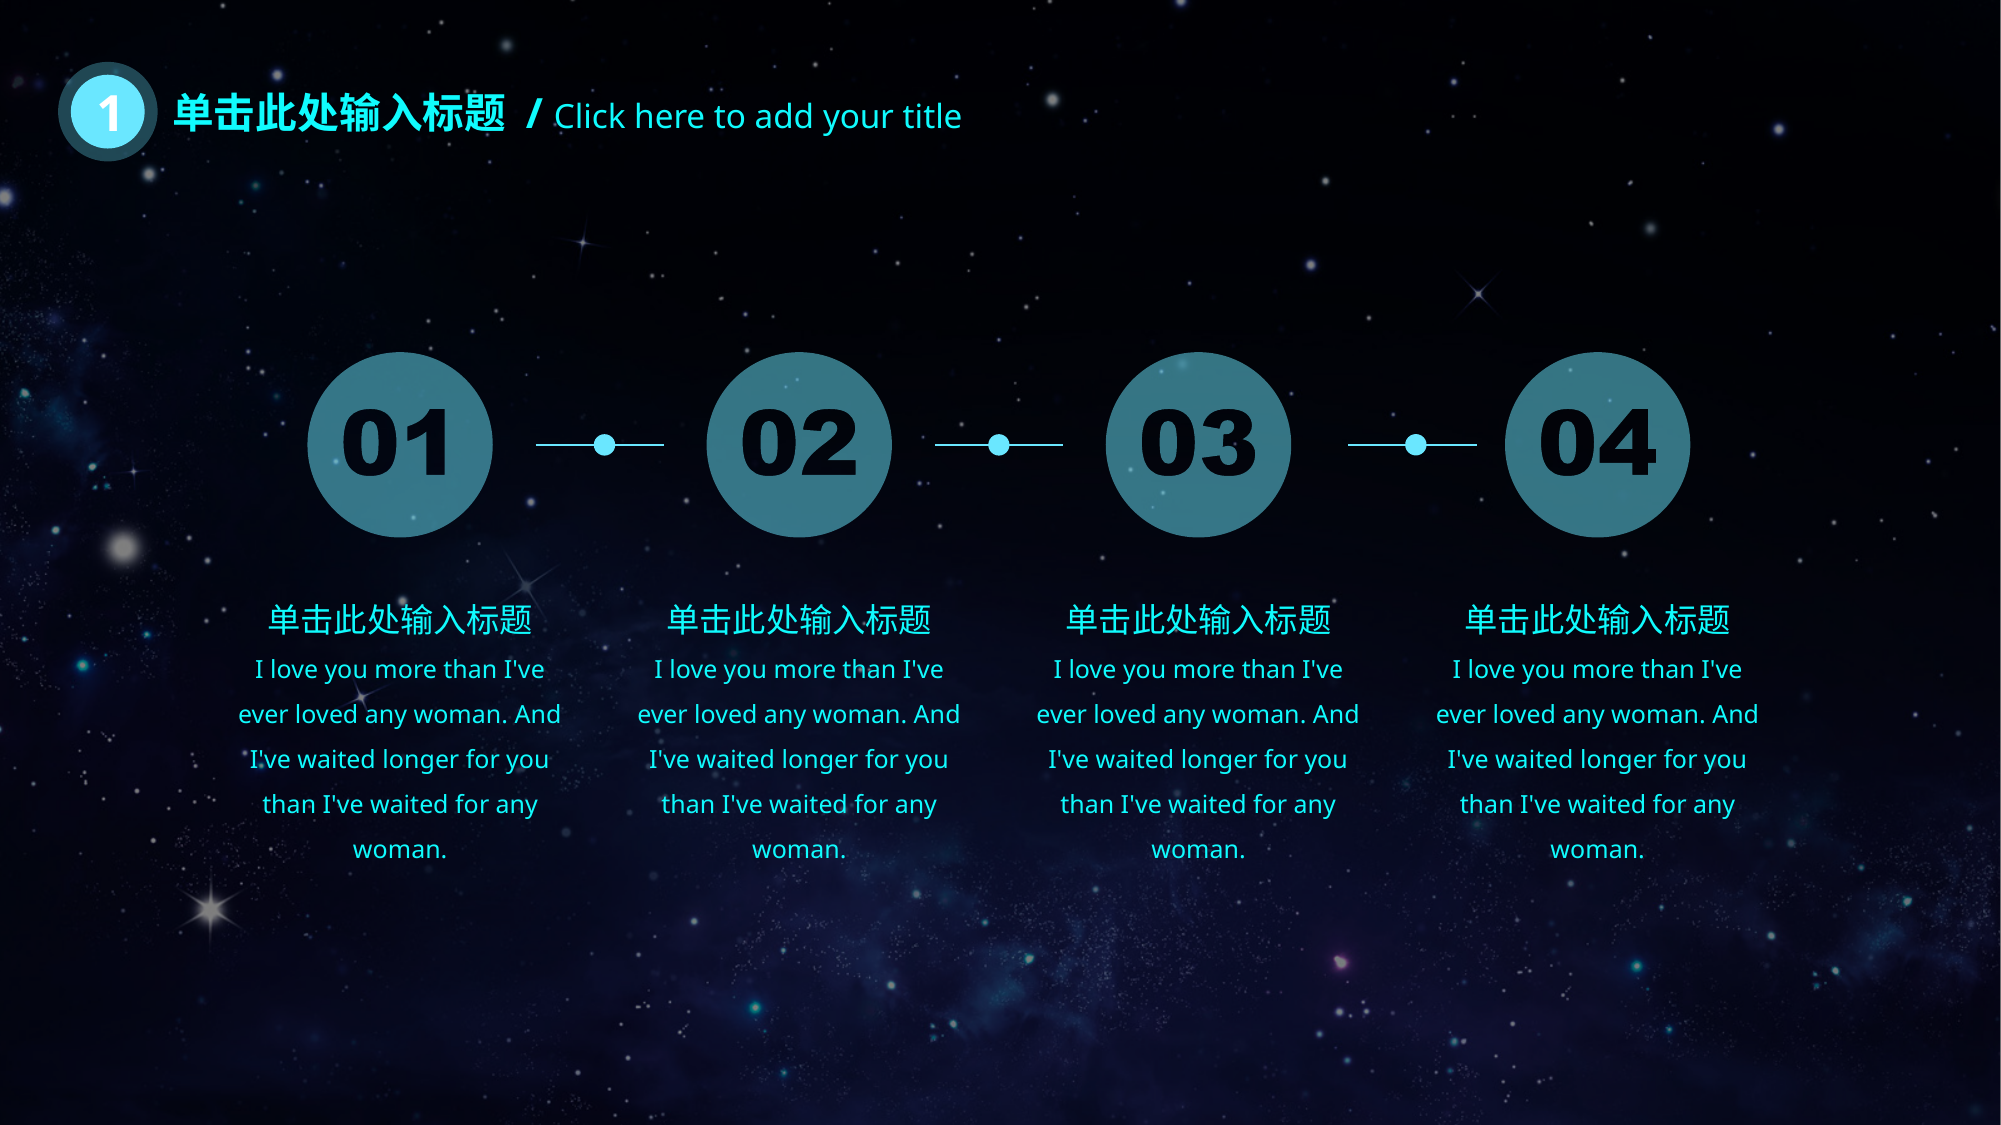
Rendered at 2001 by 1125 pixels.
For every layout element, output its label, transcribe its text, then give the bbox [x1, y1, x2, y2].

text_box 单击此处输入标题 I love you more than I've ever loved any woman. And I've waited longer for you than I've waited for any woman. [1013, 571, 1384, 871]
text_box [306, 351, 494, 539]
picture [0, 0, 2001, 1125]
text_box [535, 434, 664, 456]
text_box [1104, 351, 1293, 539]
text_box 单击此处输入标题 / Click here to add your title [158, 78, 1017, 144]
text_box 单击此处输入标题 I love you more than I've ever loved any woman. And I've waited longer for you than I've waited for any woman. [1413, 571, 1783, 871]
text_box 单击此处输入标题 I love you more than I've ever loved any woman. And I've waited longer for you than I've waited for any woman. [215, 571, 585, 871]
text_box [58, 61, 158, 162]
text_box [934, 434, 1063, 456]
text_box [1503, 351, 1692, 539]
text_box 单击此处输入标题 I love you more than I've ever loved any woman. And I've waited longer for you than I've waited for any woman. [614, 571, 985, 871]
text_box [705, 351, 893, 539]
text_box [1348, 434, 1477, 456]
